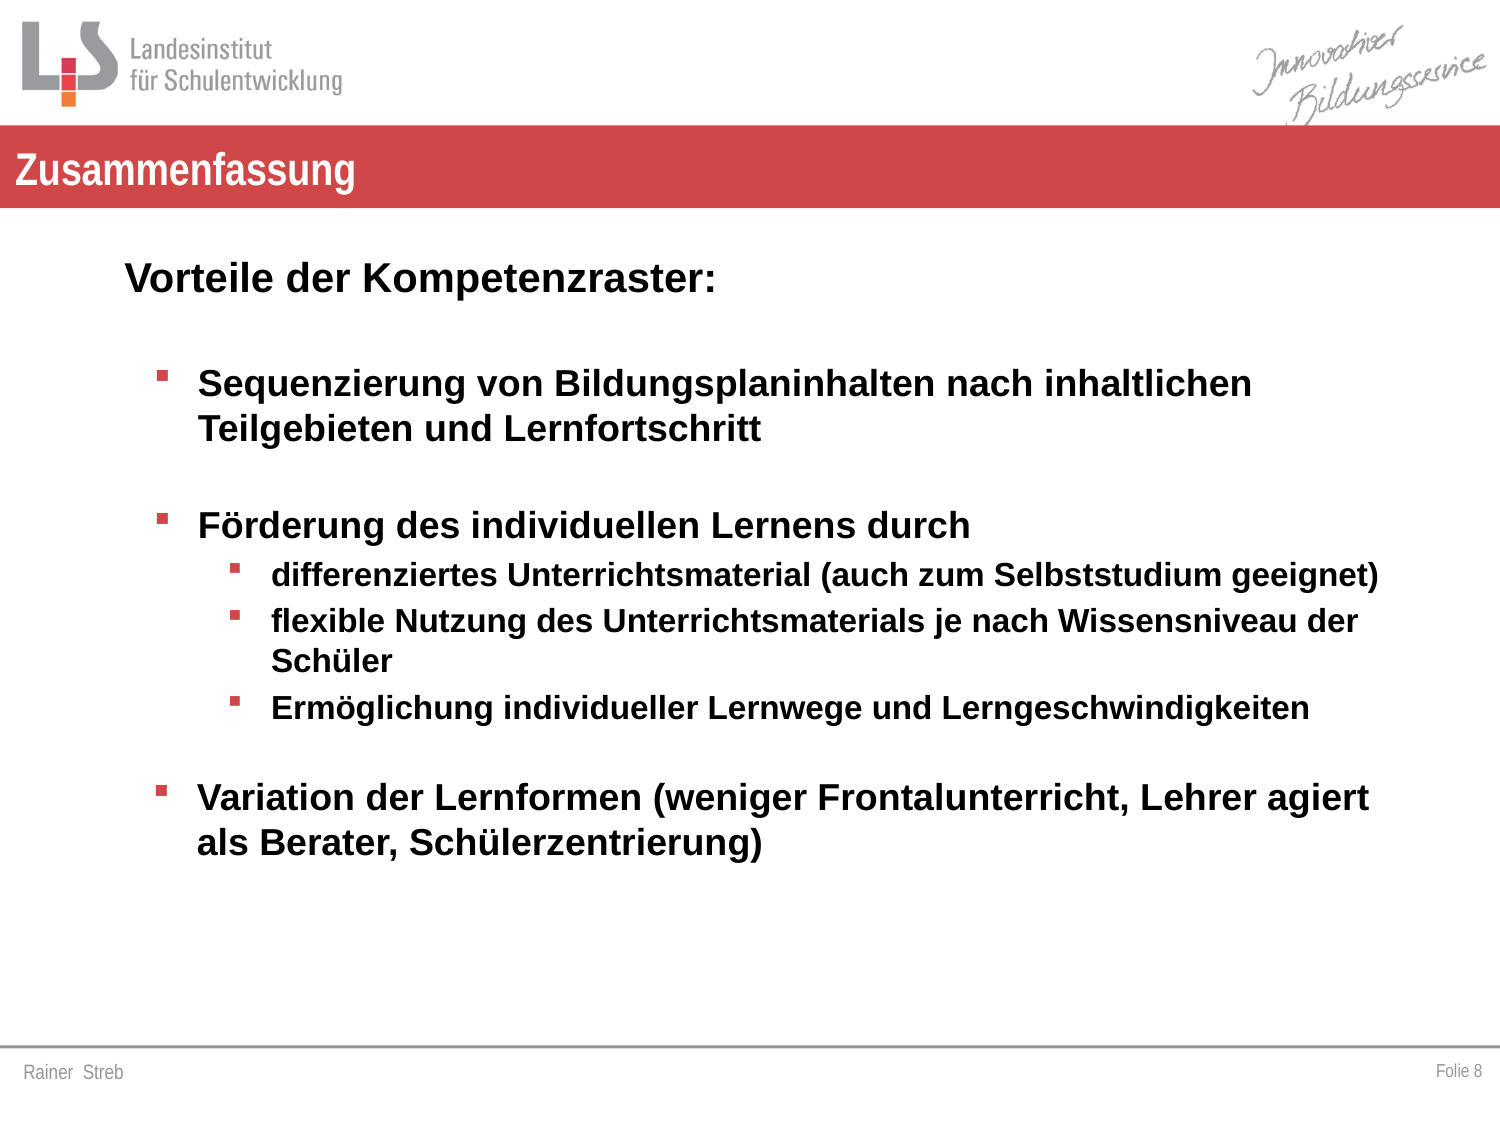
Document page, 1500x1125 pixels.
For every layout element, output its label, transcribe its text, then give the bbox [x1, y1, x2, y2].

picture [20, 20, 346, 107]
list Vorteile der Kompetenzraster: Sequenzierung von Bildungsplaninhalten nach inhaltlichen Teilgebieten und Lernfortschritt Förderung des individuellen Lernens durch differenziertes Unterrichtsmaterial (auch zum Selbststudium geeignet) flexible Nutzung des Unterrichtsmaterials je nach Wissensniveau der Schüler Ermöglichung individueller Lernwege und Lerngeschwindigkeiten Variation der Lernformen (weniger Frontalunterricht, Lehrer agiert als Berater, Schülerzentrierung) [64, 243, 1447, 1024]
picture [1252, 24, 1487, 125]
title Zusammenfassung [0, 125, 1500, 209]
